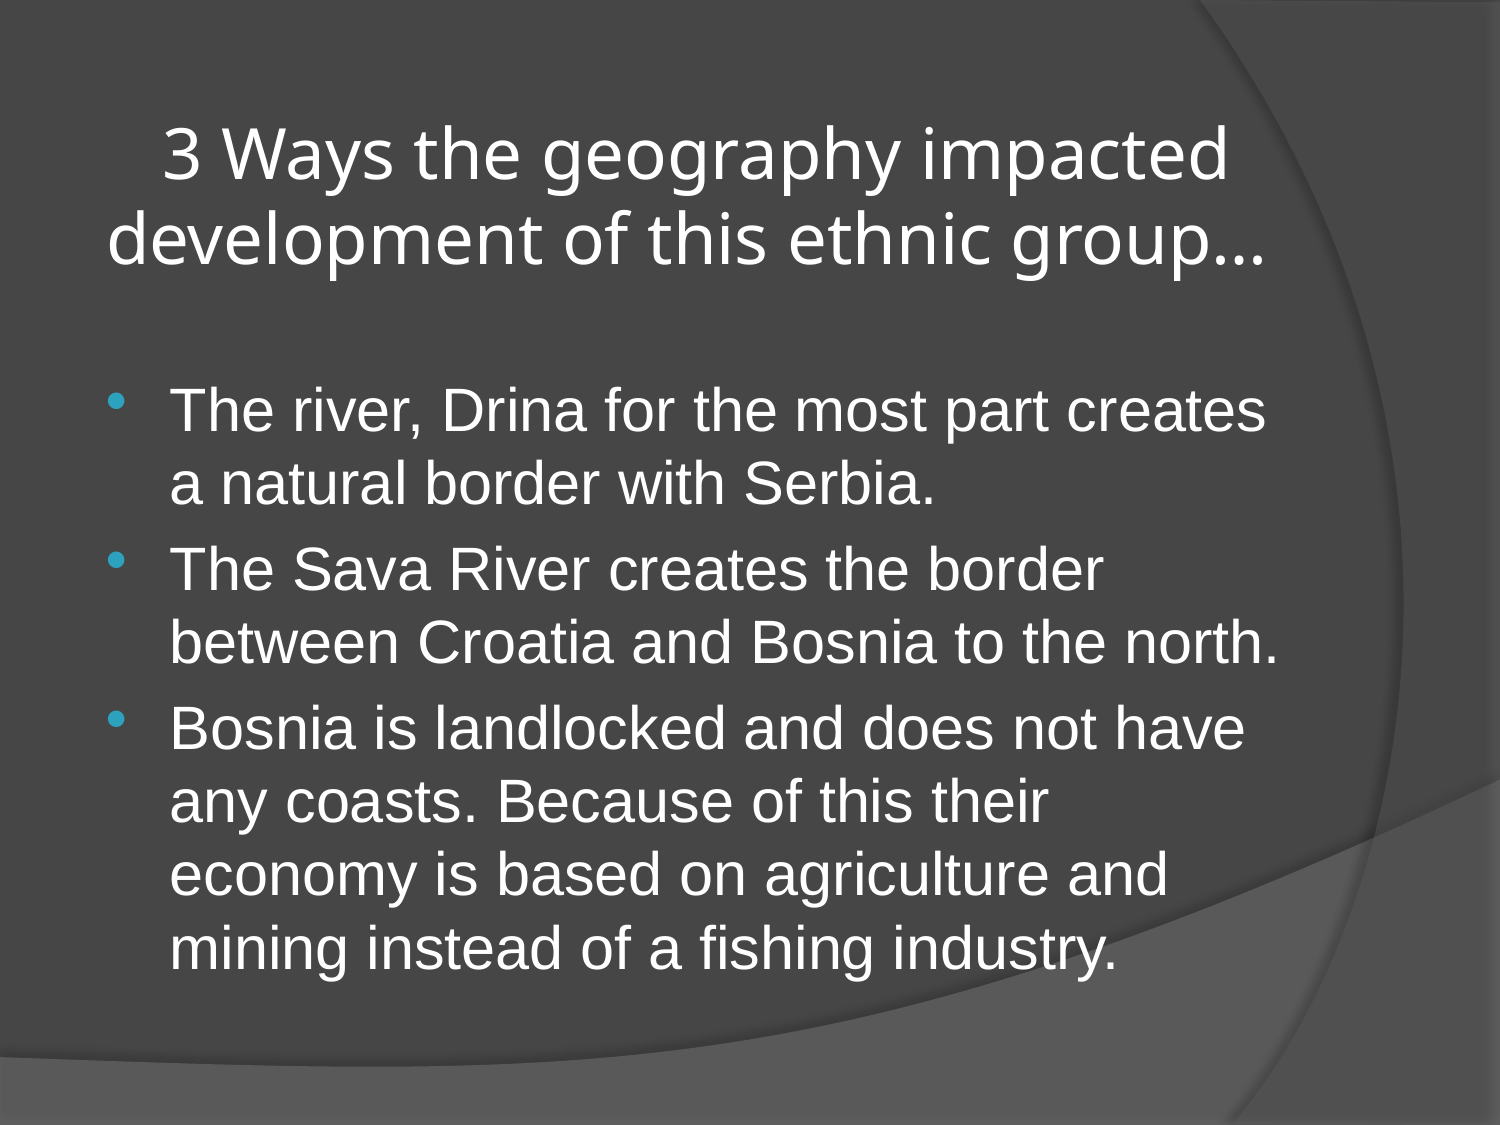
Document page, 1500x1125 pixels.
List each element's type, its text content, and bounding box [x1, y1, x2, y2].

title 3 Ways the geography impacted development of this ethnic group… [75, 99, 1300, 288]
list The river, Drina for the most part creates a natural border with Serbia. The Sava River creates the border between Croatia and Bosnia to the north. Bosnia is landlocked and does not have any coasts. Because of this their economy is based on agriculture and mining instead of a fishing industry. [87, 362, 1313, 1055]
